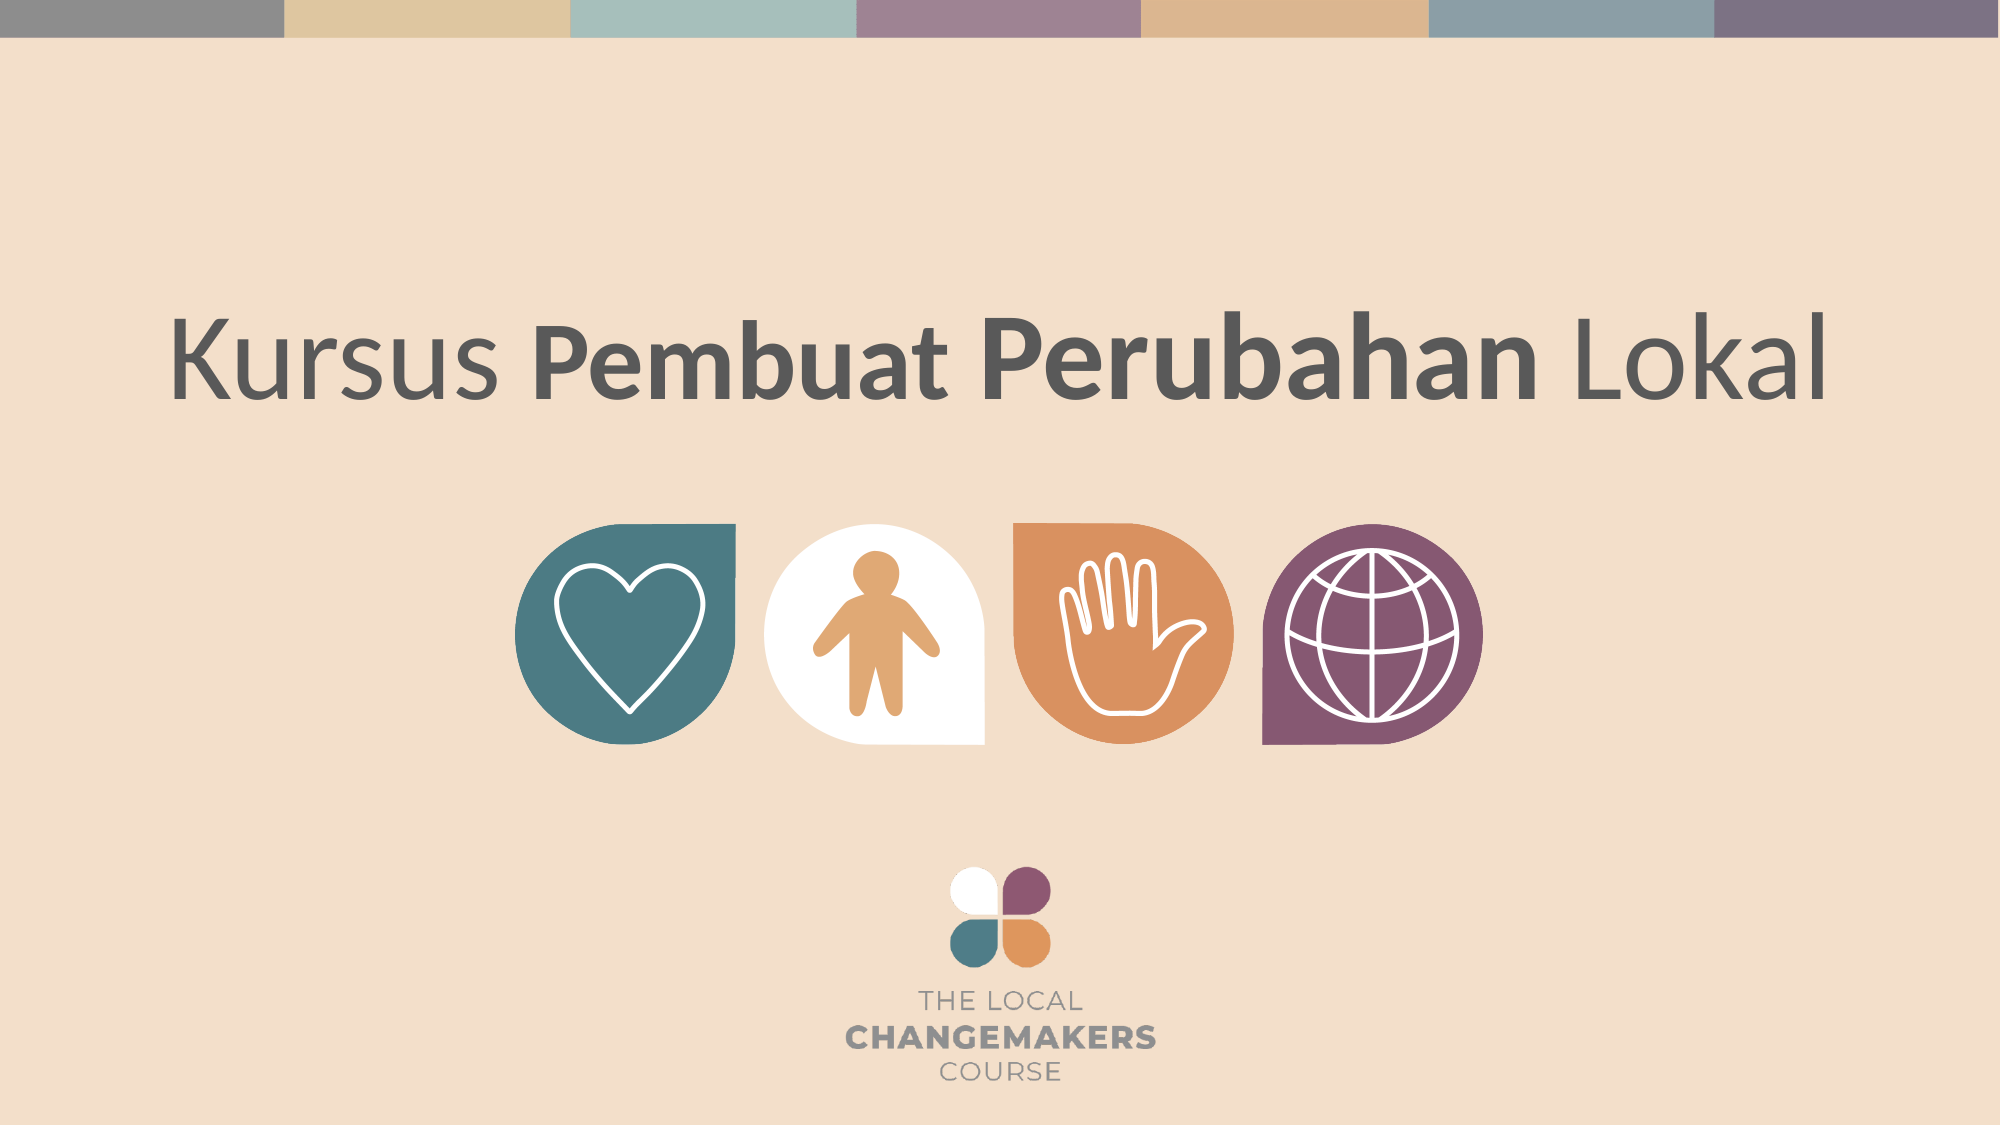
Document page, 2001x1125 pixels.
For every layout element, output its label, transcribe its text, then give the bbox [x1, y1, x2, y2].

picture [837, 866, 1163, 1082]
text_box Kursus Pembuat Perubahan Lokal​​​​ [0, 191, 2000, 432]
picture [515, 523, 1483, 745]
picture [0, 0, 1999, 38]
